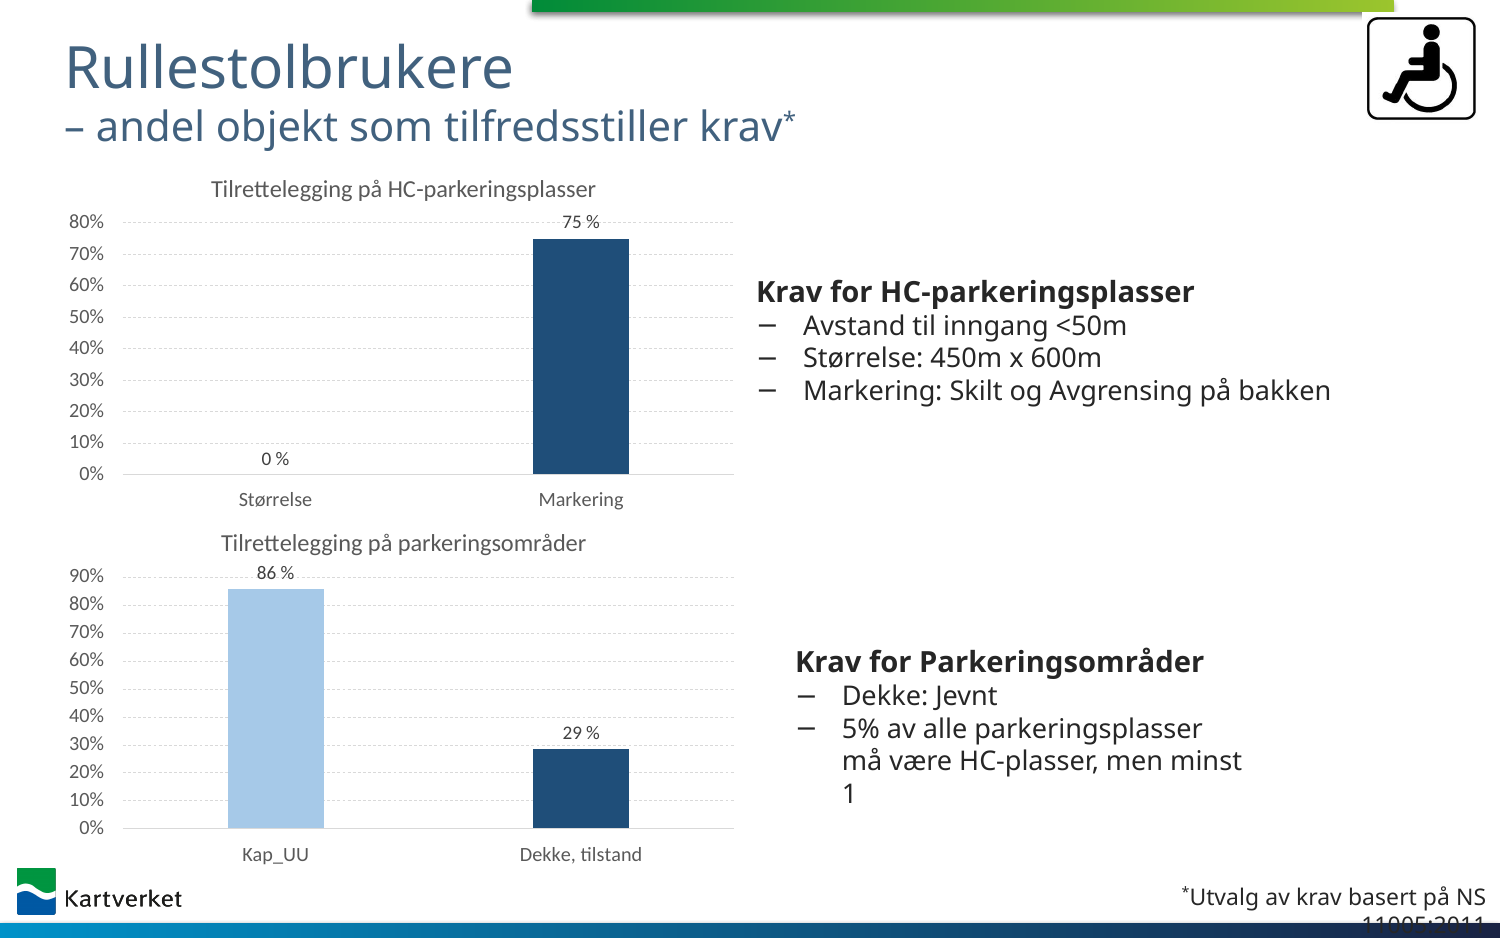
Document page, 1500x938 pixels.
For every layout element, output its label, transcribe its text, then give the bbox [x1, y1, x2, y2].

text_box *Utvalg av krav basert på NS 11005:2011 [1068, 873, 1500, 938]
text_box Krav for HC-parkeringsplasser Avstand til inngang <50m Størrelse: 450m x 600m Markering: Skilt og Avgrensing på bakken [750, 265, 1346, 413]
text_box Rullestolbrukere – andel objekt som tilfredsstiller krav* [49, 25, 1431, 158]
picture [1362, 12, 1481, 126]
picture [62, 520, 746, 874]
text_box Krav for Parkeringsområder Dekke: Jevnt 5% av alle parkeringsplasser må være HC-plasser, men minst 1 [780, 636, 1261, 816]
picture [62, 166, 746, 519]
